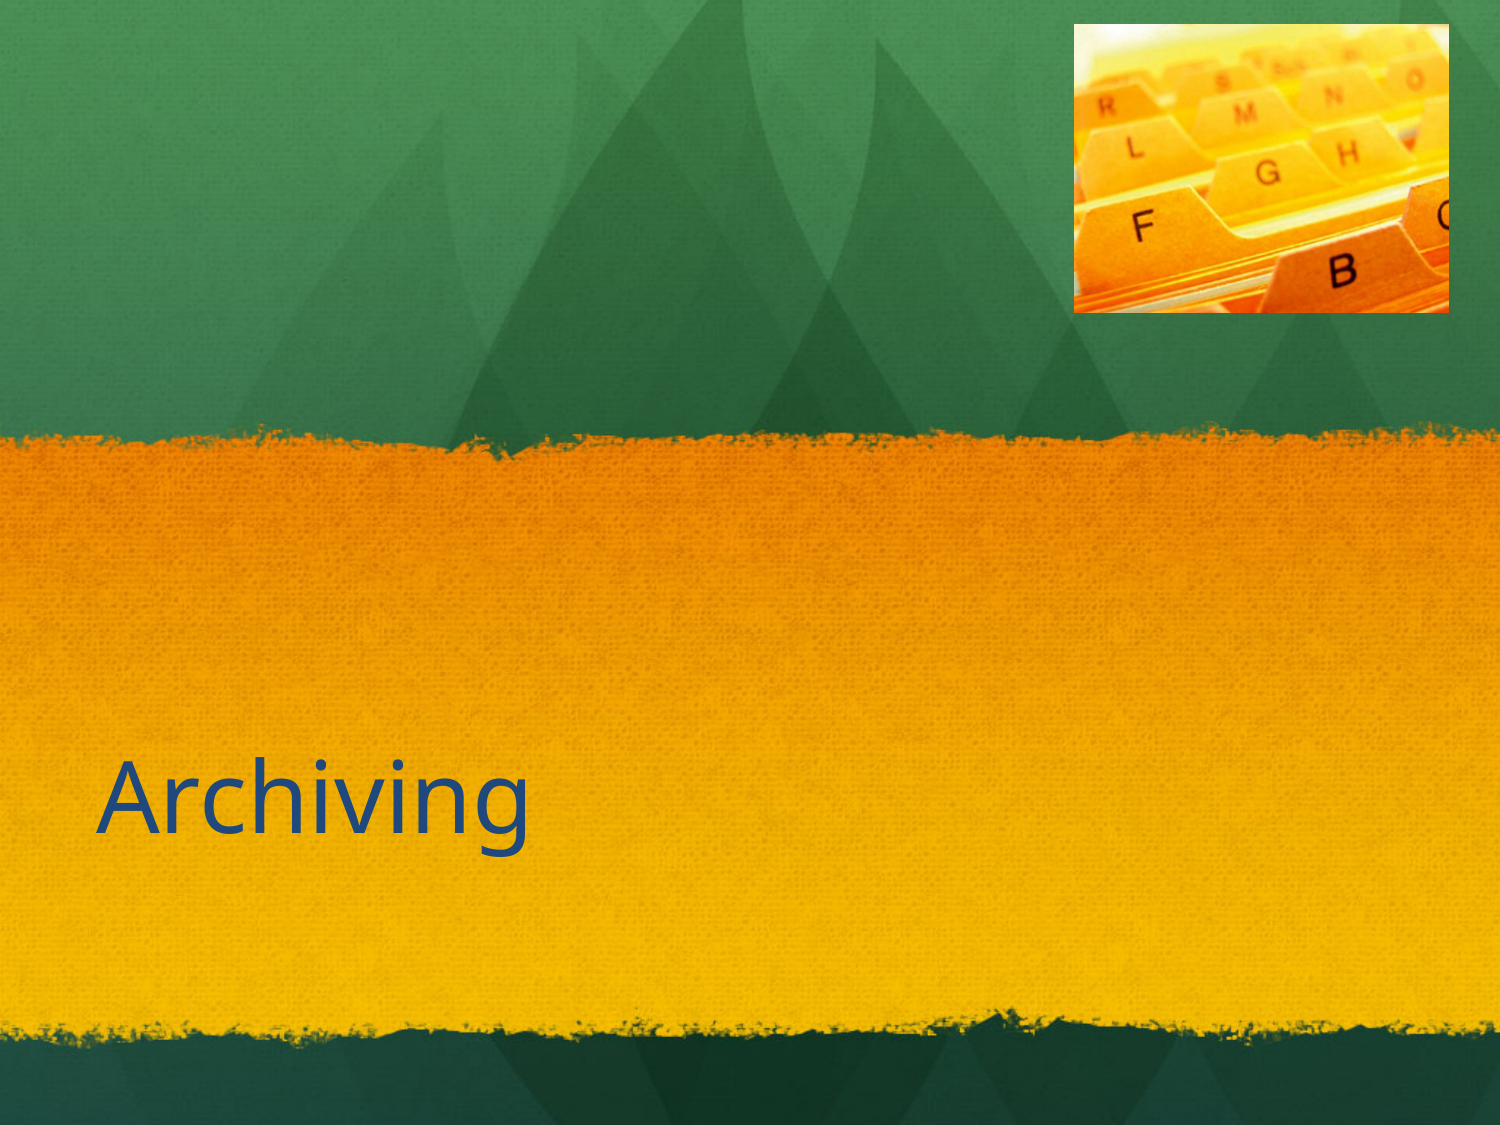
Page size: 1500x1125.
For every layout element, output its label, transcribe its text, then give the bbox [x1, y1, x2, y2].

title Archiving [81, 619, 1262, 861]
picture [0, 0, 1500, 1125]
